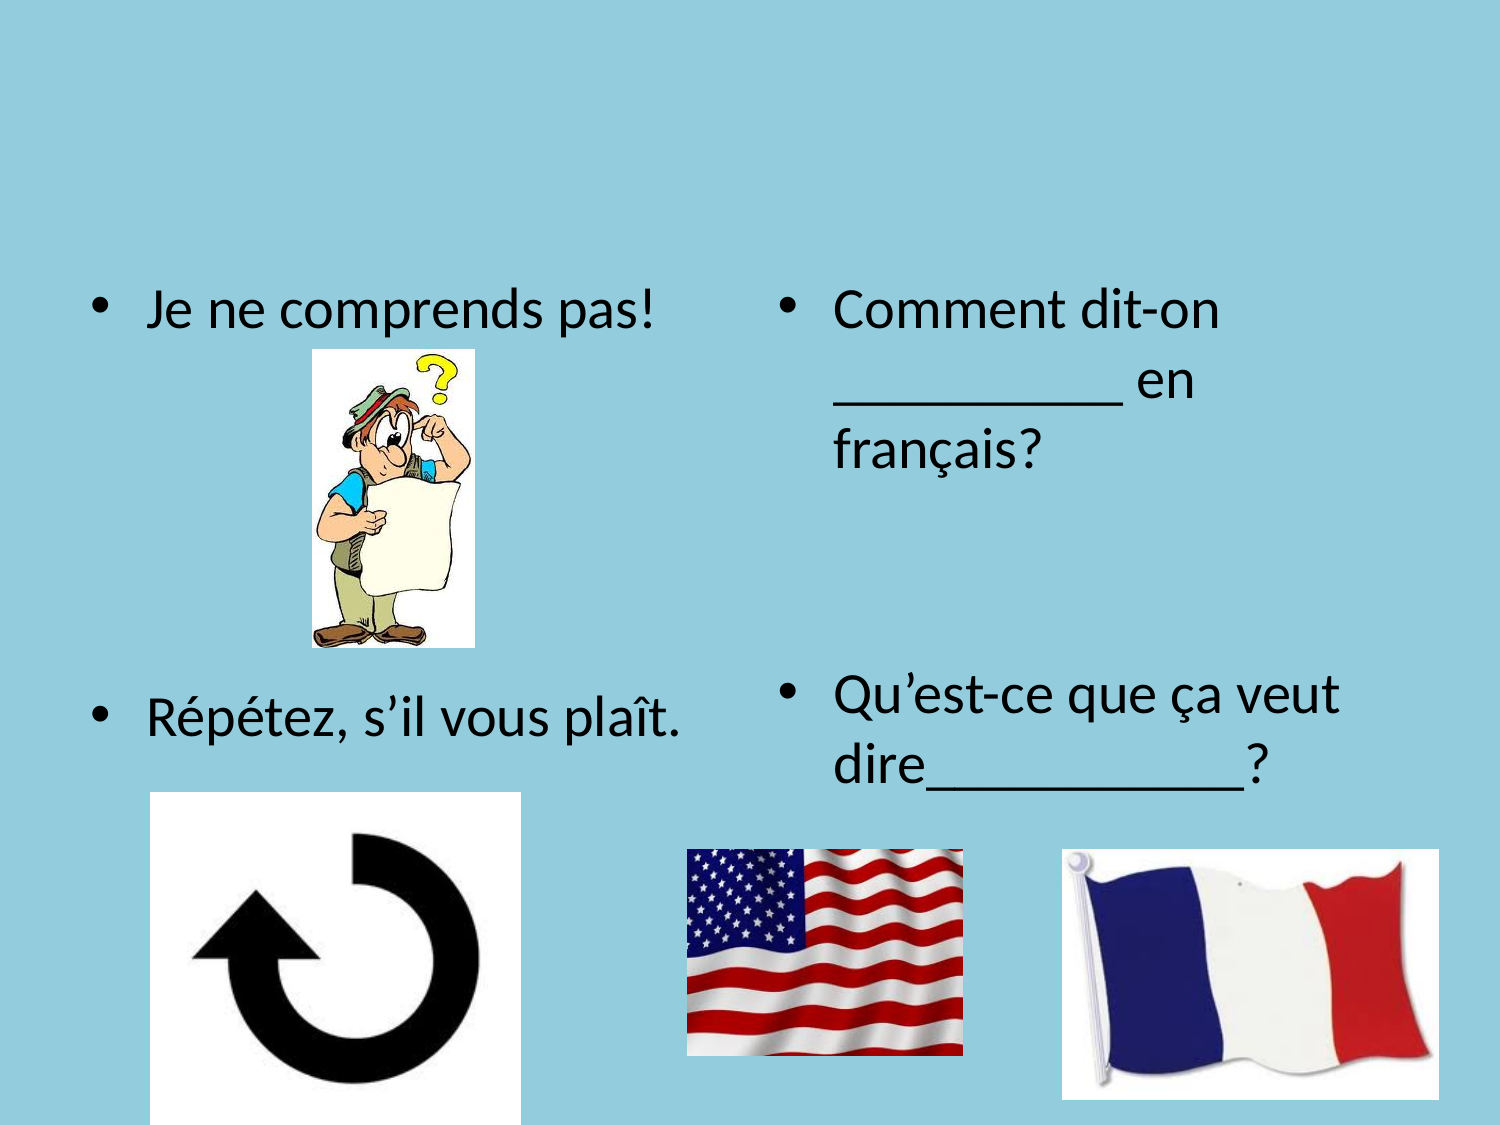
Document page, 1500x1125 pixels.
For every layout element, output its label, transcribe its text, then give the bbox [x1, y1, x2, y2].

list Comment dit-on __________ en français? Qu’est-ce que ça veut dire___________? [762, 262, 1425, 1005]
picture [1062, 849, 1439, 1101]
list Je ne comprends pas! Répétez, s’il vous plaît. [75, 262, 738, 1005]
picture [149, 791, 521, 1125]
picture [687, 849, 963, 1057]
picture [312, 349, 476, 648]
